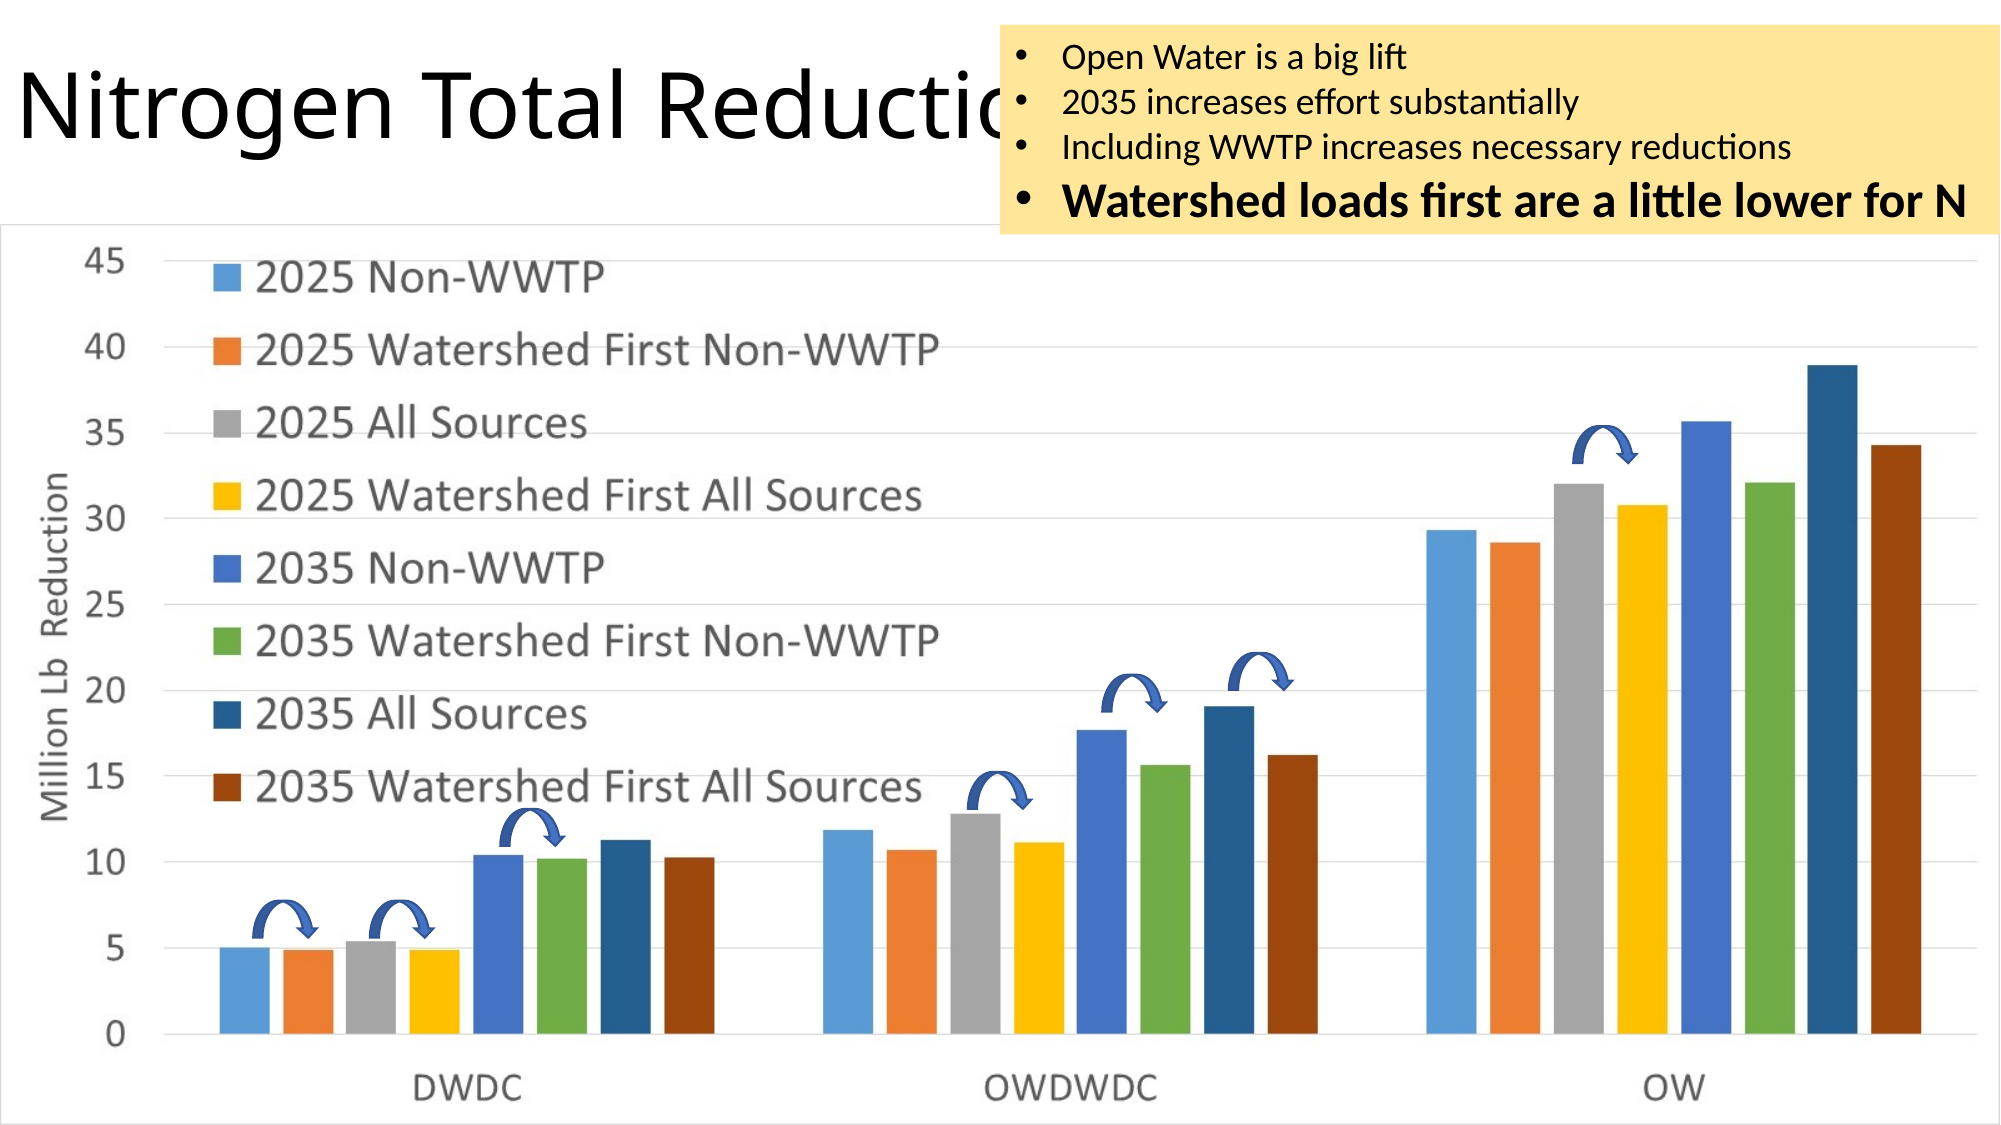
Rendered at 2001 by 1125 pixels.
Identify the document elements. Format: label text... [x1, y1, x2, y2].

text_box Open Water is a big lift 2035 increases effort substantially Including WWTP increases necessary reductions Watershed loads first are a little lower for N [999, 24, 2000, 224]
title Nitrogen Total Reductions [0, 0, 1725, 218]
picture [0, 224, 2000, 1125]
